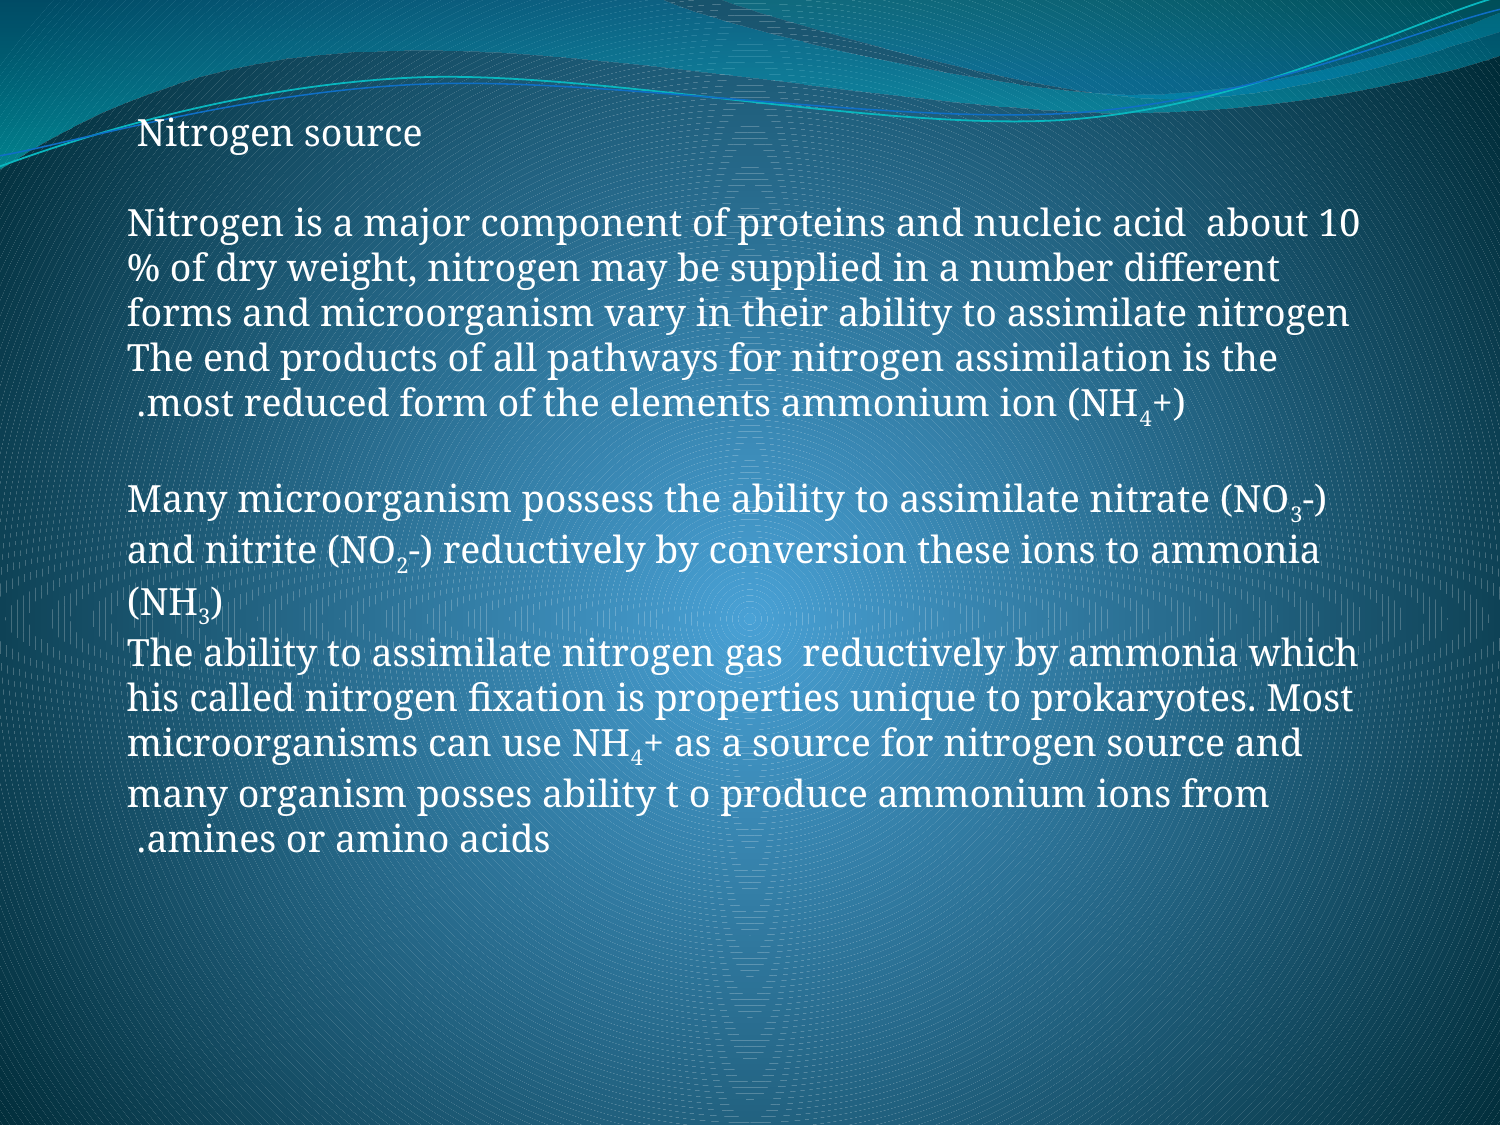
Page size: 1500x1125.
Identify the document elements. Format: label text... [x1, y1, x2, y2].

text_box Nitrogen source Nitrogen is a major component of proteins and nucleic acid about 10 % of dry weight, nitrogen may be supplied in a number different forms and microorganism vary in their ability to assimilate nitrogen The end products of all pathways for nitrogen assimilation is the most reduced form of the elements ammonium ion (NH4+). Many microorganism possess the ability to assimilate nitrate (NO3-) and nitrite (NO2-) reductively by conversion these ions to ammonia (NH3) The ability to assimilate nitrogen gas reductively by ammonia which his called nitrogen fixation is properties unique to prokaryotes. Most microorganisms can use NH4+ as a source for nitrogen source and many organism posses ability t o produce ammonium ions from amines or amino acids. [112, 101, 1388, 913]
